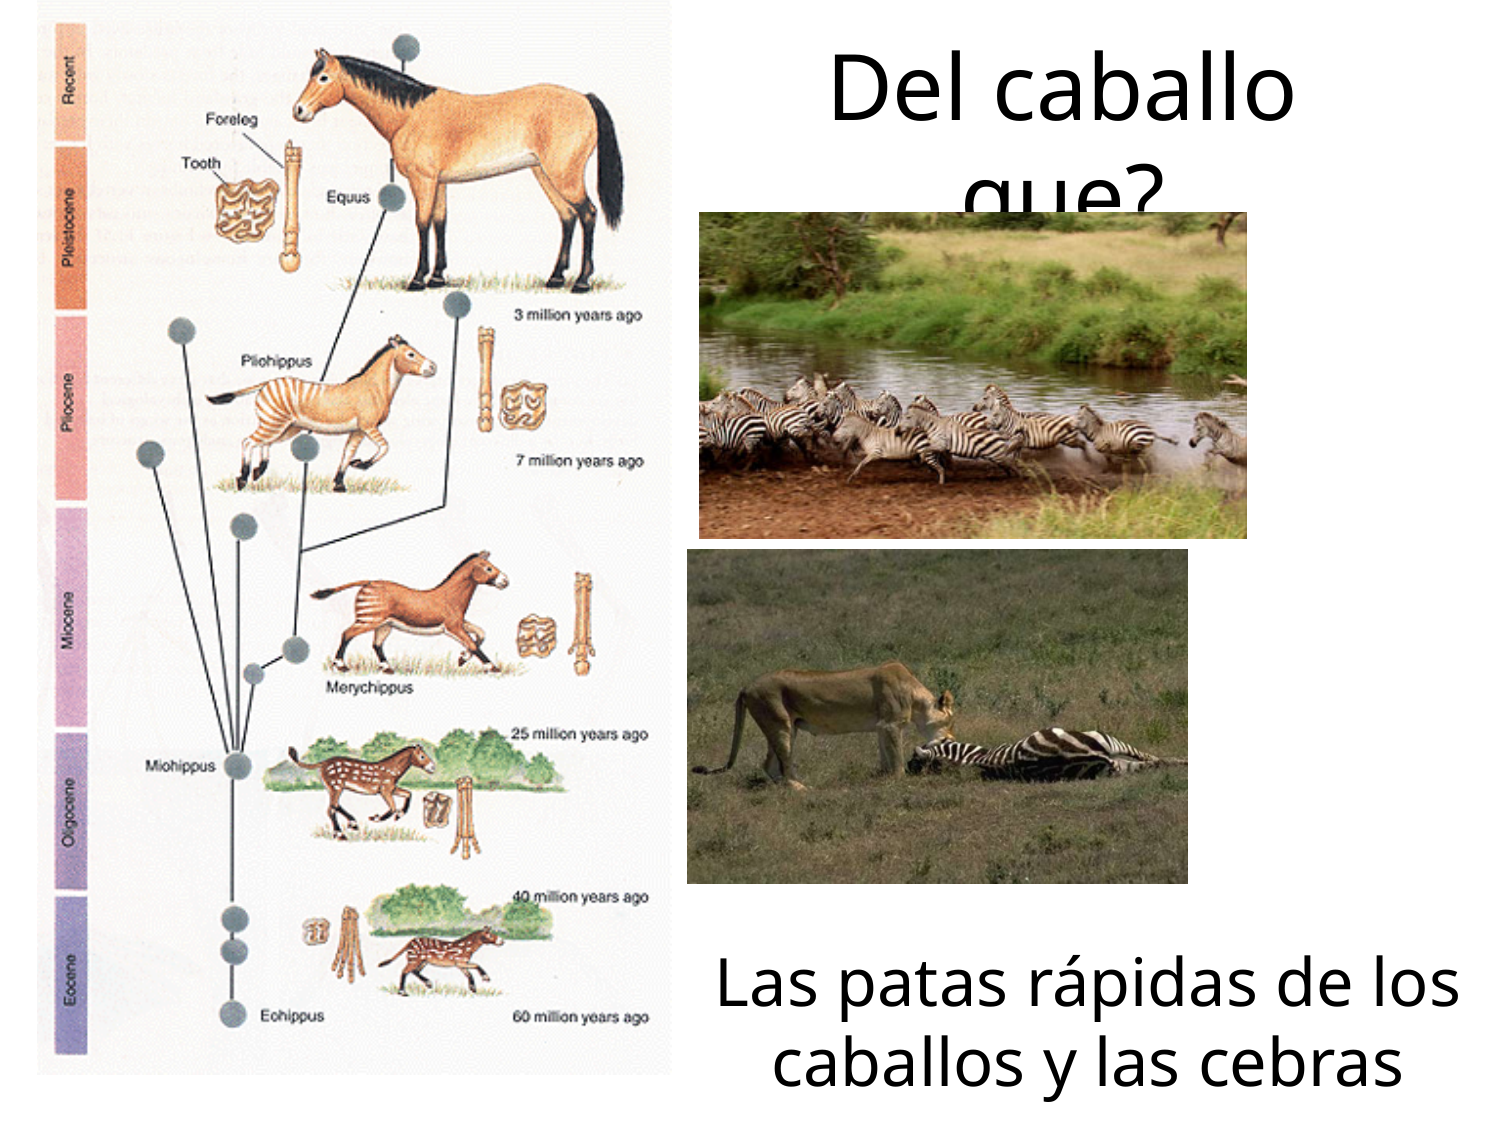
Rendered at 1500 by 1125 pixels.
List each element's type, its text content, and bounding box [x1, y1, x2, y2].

picture [699, 212, 1247, 540]
title Del caballo que? [699, 44, 1426, 233]
picture [37, 0, 672, 1076]
picture [687, 549, 1188, 885]
list Las patas rápidas de los caballos y las cebras [699, 932, 1500, 1125]
